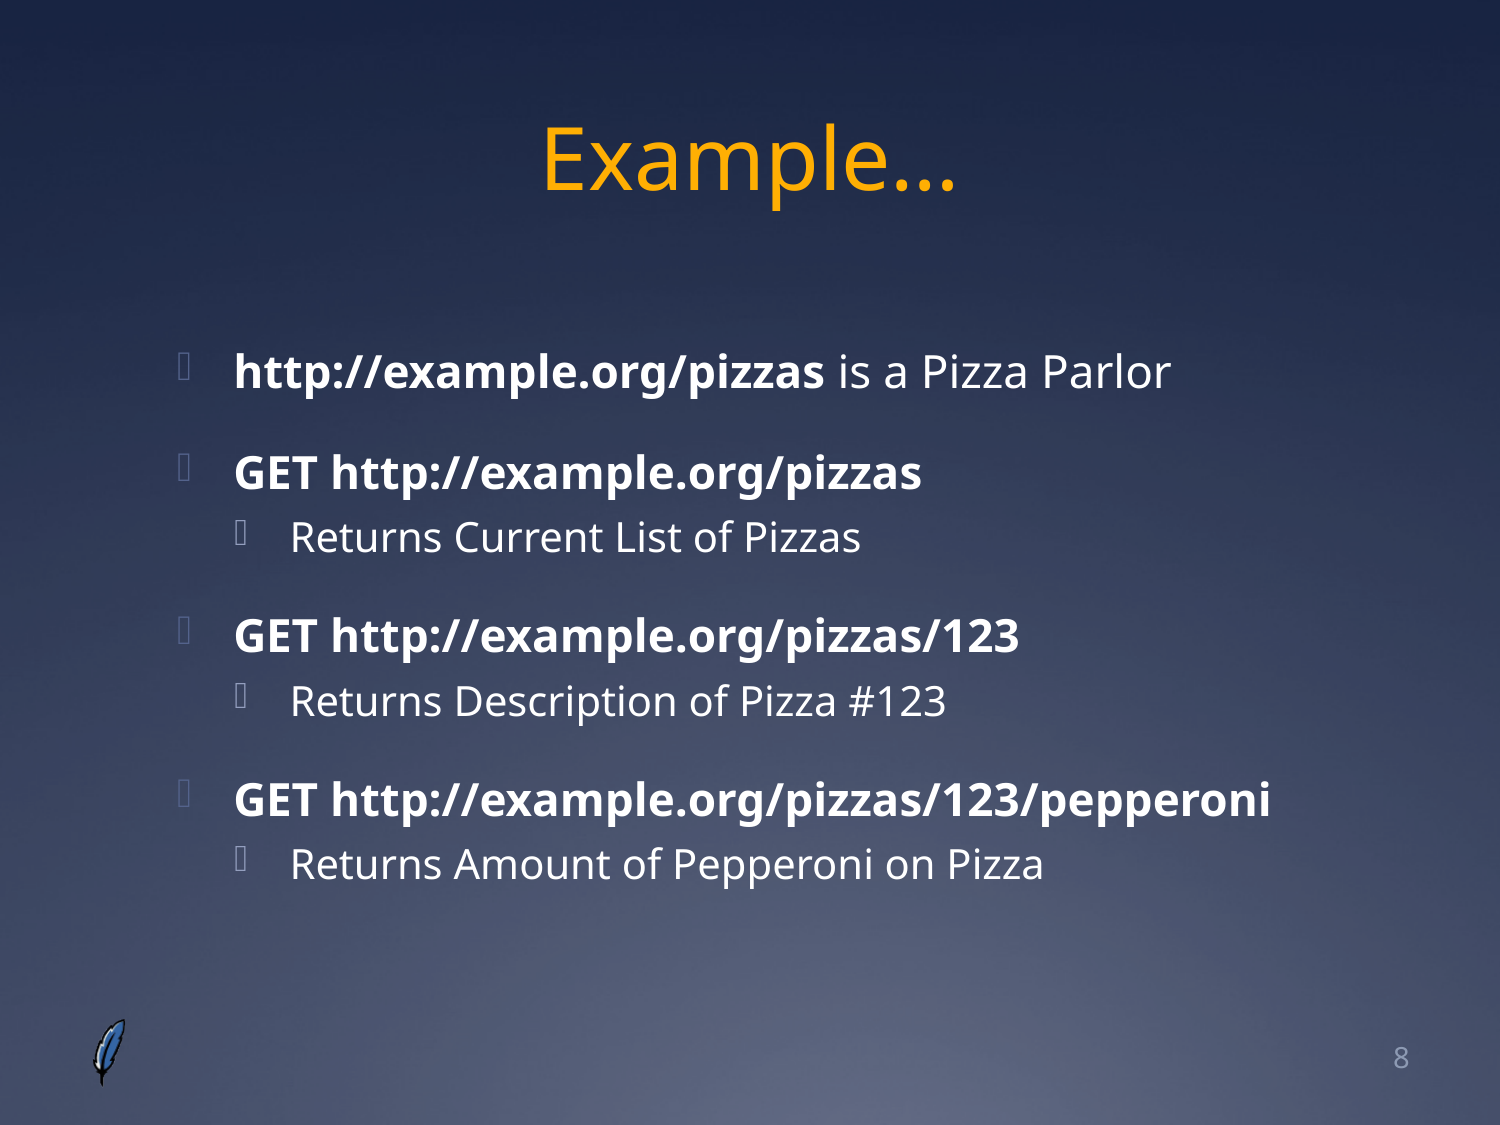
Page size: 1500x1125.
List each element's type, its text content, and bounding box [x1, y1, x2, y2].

picture [75, 1019, 143, 1088]
slide_number 8 [1325, 1029, 1425, 1090]
title Example… [100, 95, 1400, 225]
list http://example.org/pizzas is a Pizza Parlor GET http://example.org/pizzas Returns Current List of Pizzas GET http://example.org/pizzas/123 Returns Description of Pizza #123 GET http://example.org/pizzas/123/pepperoni Returns Amount of Pepperoni on Pizza [162, 335, 1338, 1005]
